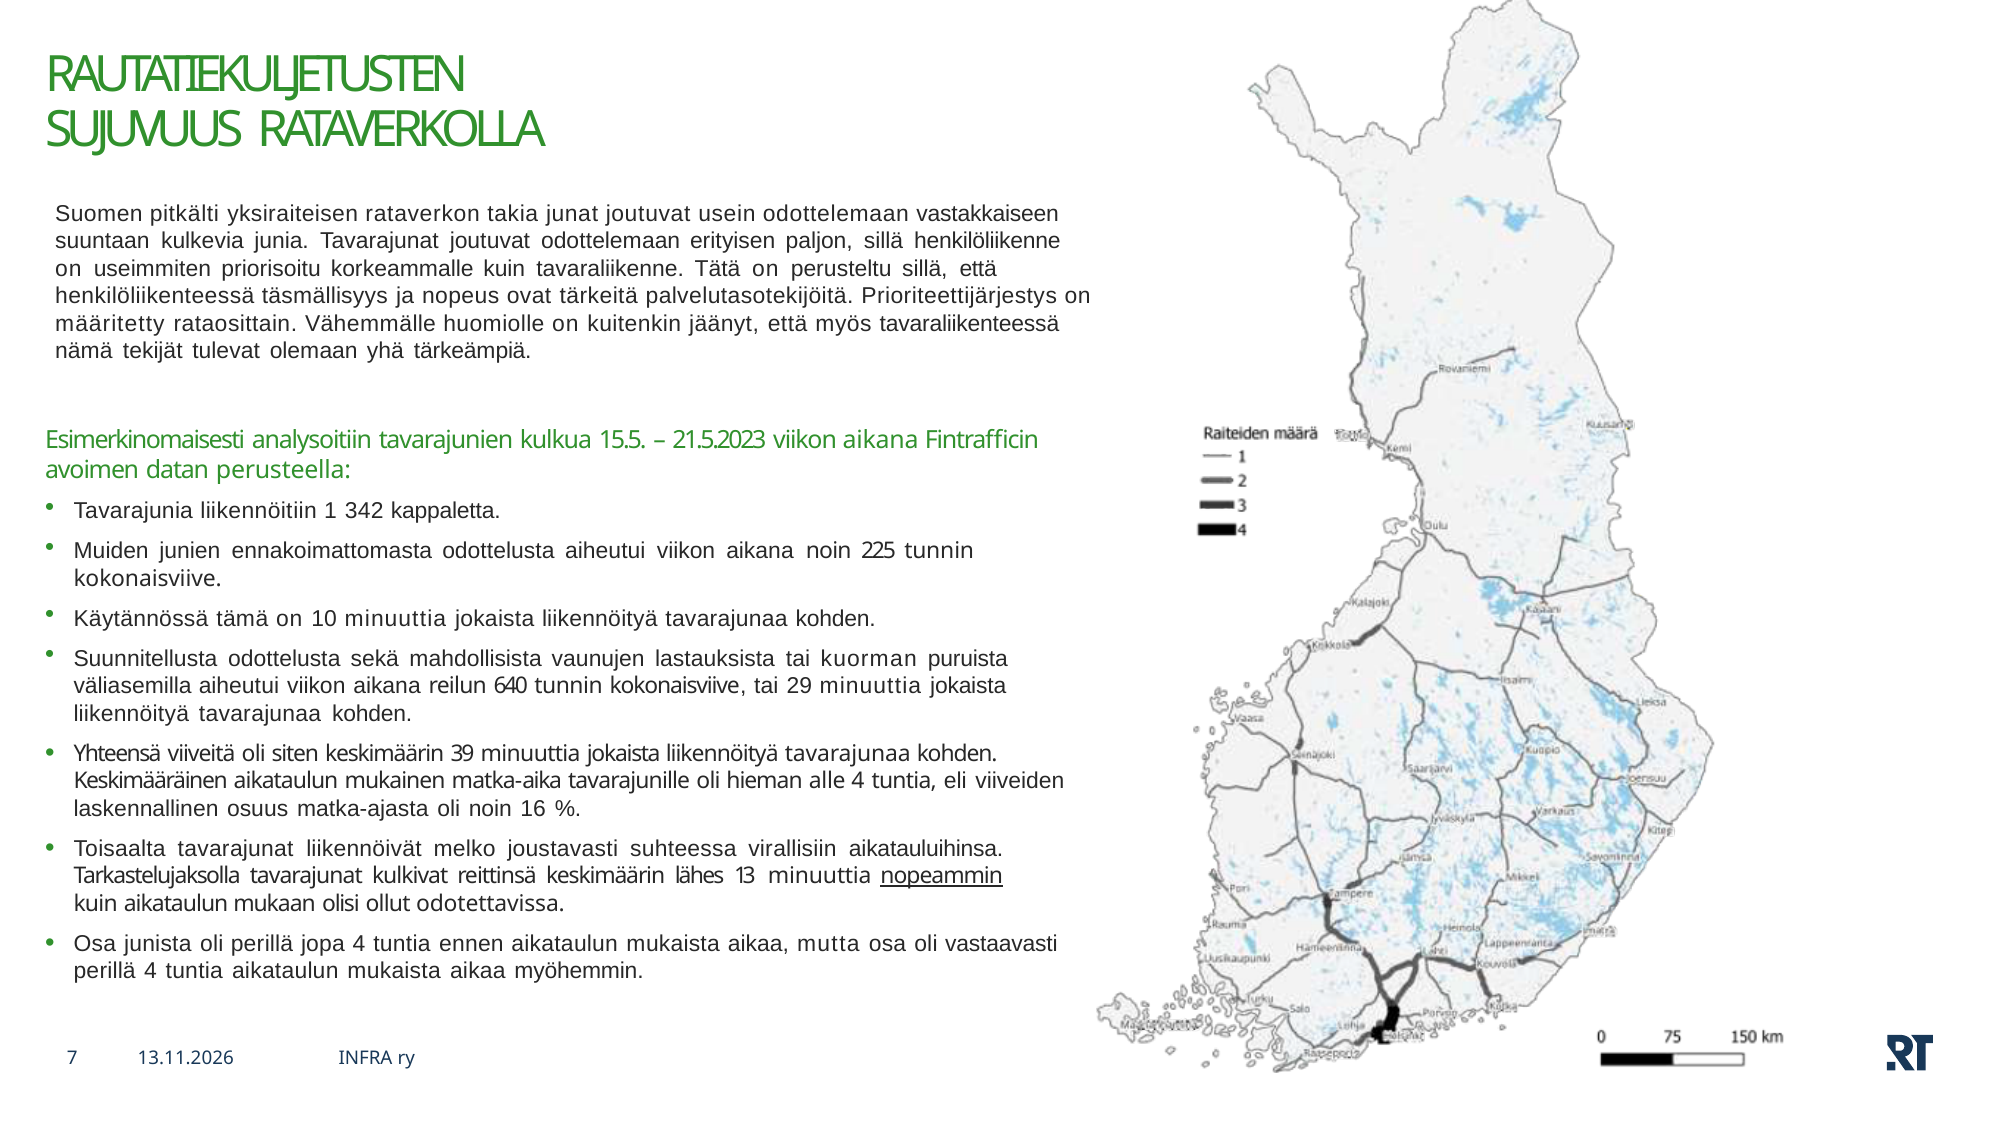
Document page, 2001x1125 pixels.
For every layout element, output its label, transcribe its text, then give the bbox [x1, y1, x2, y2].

text_box Suomen pitkälti yksiraiteisen rataverkon takia junat joutuvat usein odottelemaan vastakkaiseen suuntaan kulkevia junia. Tavarajunat joutuvat odottelemaan erityisen paljon, sillä henkilöliikenne on useimmiten priorisoitu korkeammalle kuin tavaraliikenne. Tätä on perusteltu sillä, että henkilöliikenteessä täsmällisyys ja nopeus ovat tärkeitä palvelutasotekijöitä. Prioriteettijärjestys on määritetty rataosittain. Vähemmälle huomiolle on kuitenkin jäänyt, että myös tavaraliikenteessä nämä tekijät tulevat olemaan yhä tärkeämpiä. Esimerkinomaisesti analysoitiin tavarajunien kulkua 15.5. – 21.5.2023 viikon aikana Fintrafficin avoimen datan perusteella: Tavarajunia liikennöitiin 1 342 kappaletta. Muiden junien ennakoimattomasta odottelusta aiheutui viikon aikana noin 225 tunnin kokonaisviive. Käytännössä tämä on 10 minuuttia jokaista liikennöityä tavarajunaa kohden. Suunnitellusta odottelusta sekä mahdollisista vaunujen lastauksista tai kuorman puruista väliasemilla aiheutui viikon aikana reilun 640 tunnin kokonaisviive, tai 29 minuuttia jokaista liikennöityä tavarajunaa kohden. Yhteensä viiveitä oli siten keskimäärin 39 minuuttia jokaista liikennöityä tavarajunaa kohden. Keskimääräinen aikataulun mukainen matka-aika tavarajunille oli hieman alle 4 tuntia, eli viiveiden laskennallinen osuus matka-ajasta oli noin 16 %. Toisaalta tavarajunat liikennöivät melko joustavasti suhteessa virallisiin aikatauluihinsa. Tarkastelujaksolla tavarajunat kulkivat reittinsä keskimäärin lähes 13 minuuttia nopeammin kuin aikataulun mukaan olisi ollut odotettavissa. Osa junista oli perillä jopa 4 tuntia ennen aikataulun mukaista aikaa, mutta osa oli vastaavasti perillä 4 tuntia aikataulun mukaista aikaa myöhemmin. [43, 196, 1007, 984]
text_box [499, 532, 1007, 593]
text_box RAUTATIEKULJETUSTEN SUJUVUUS RATAVERKOLLA [43, 45, 712, 156]
picture [1007, 0, 1804, 1095]
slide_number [138, 1046, 338, 1071]
slide_number 7 [66, 1046, 138, 1071]
footer INFRA ry [338, 1046, 1007, 1071]
